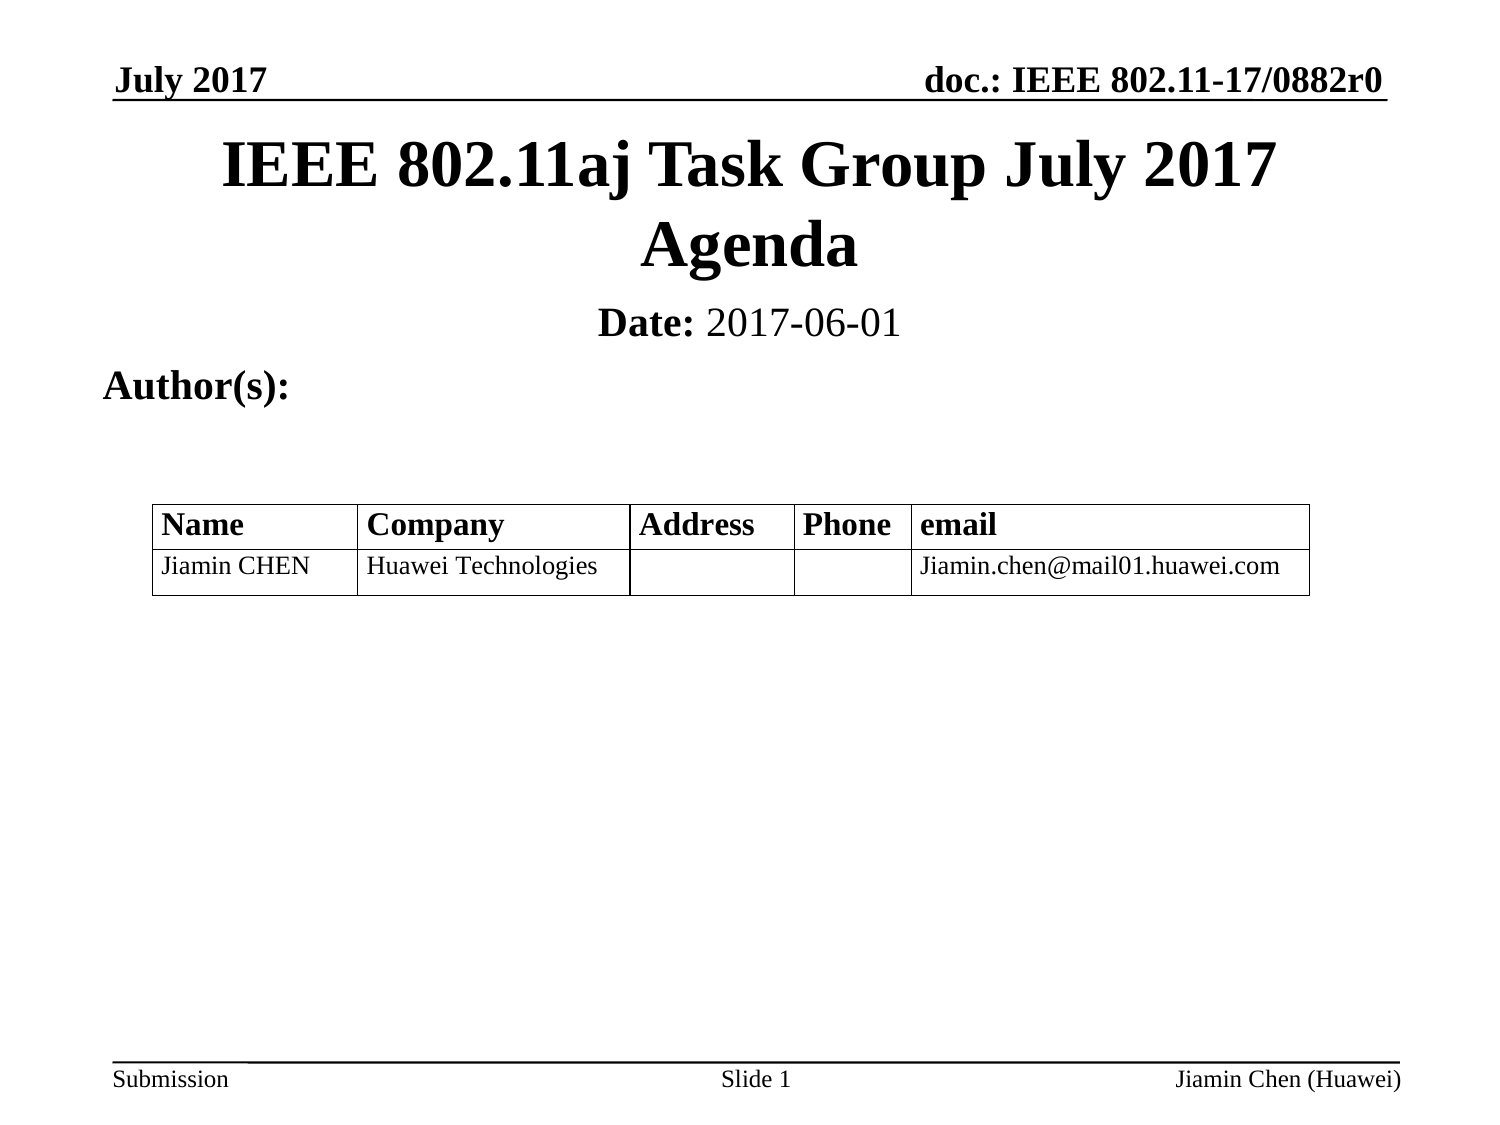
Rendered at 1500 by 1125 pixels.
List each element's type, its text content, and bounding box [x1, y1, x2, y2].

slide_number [114, 54, 274, 101]
footer Jiamin Chen (Huawei) [773, 1061, 1402, 1093]
text_box Date: 2017-06-01 [112, 288, 1388, 350]
text_box IEEE 802.11aj Task Group July 2017 Agenda [112, 112, 1388, 288]
text_box Author(s): [87, 349, 325, 413]
slide_number Slide 1 [712, 1061, 773, 1093]
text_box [139, 503, 1326, 743]
